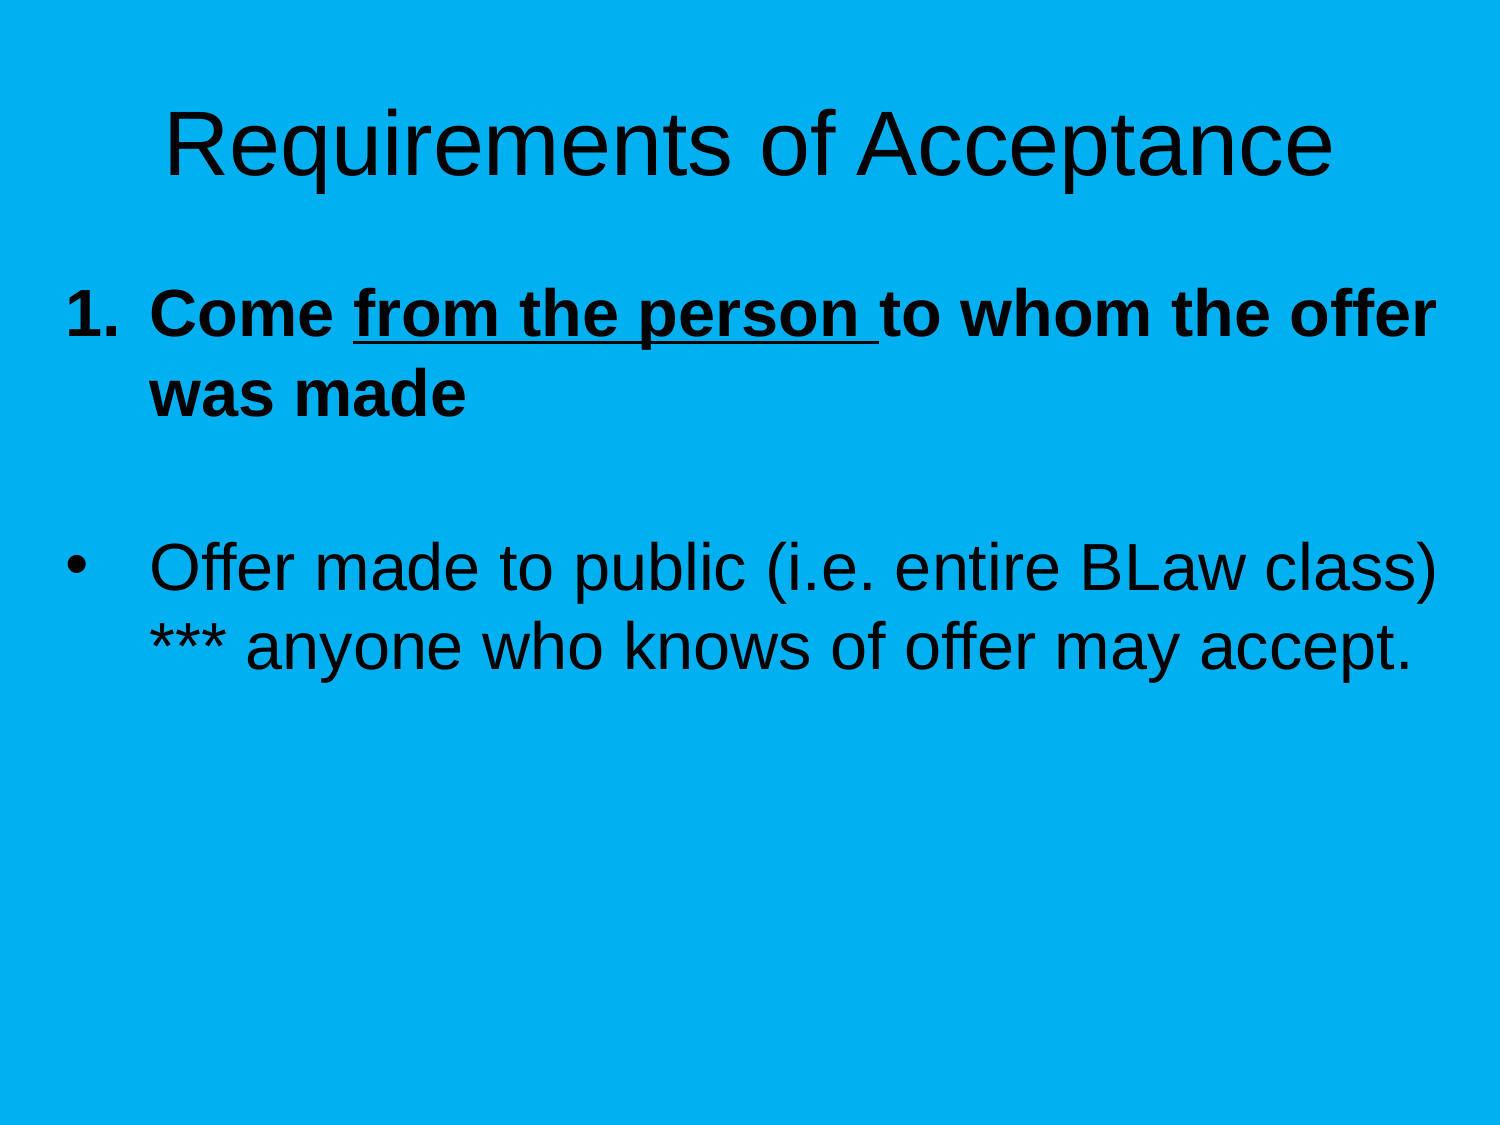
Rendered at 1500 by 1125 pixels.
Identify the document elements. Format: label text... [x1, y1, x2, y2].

list Come from the person to whom the offer was made Offer made to public (i.e. entire BLaw class) *** anyone who knows of offer may accept. [49, 262, 1476, 1006]
title Requirements of Acceptance [74, 44, 1426, 233]
